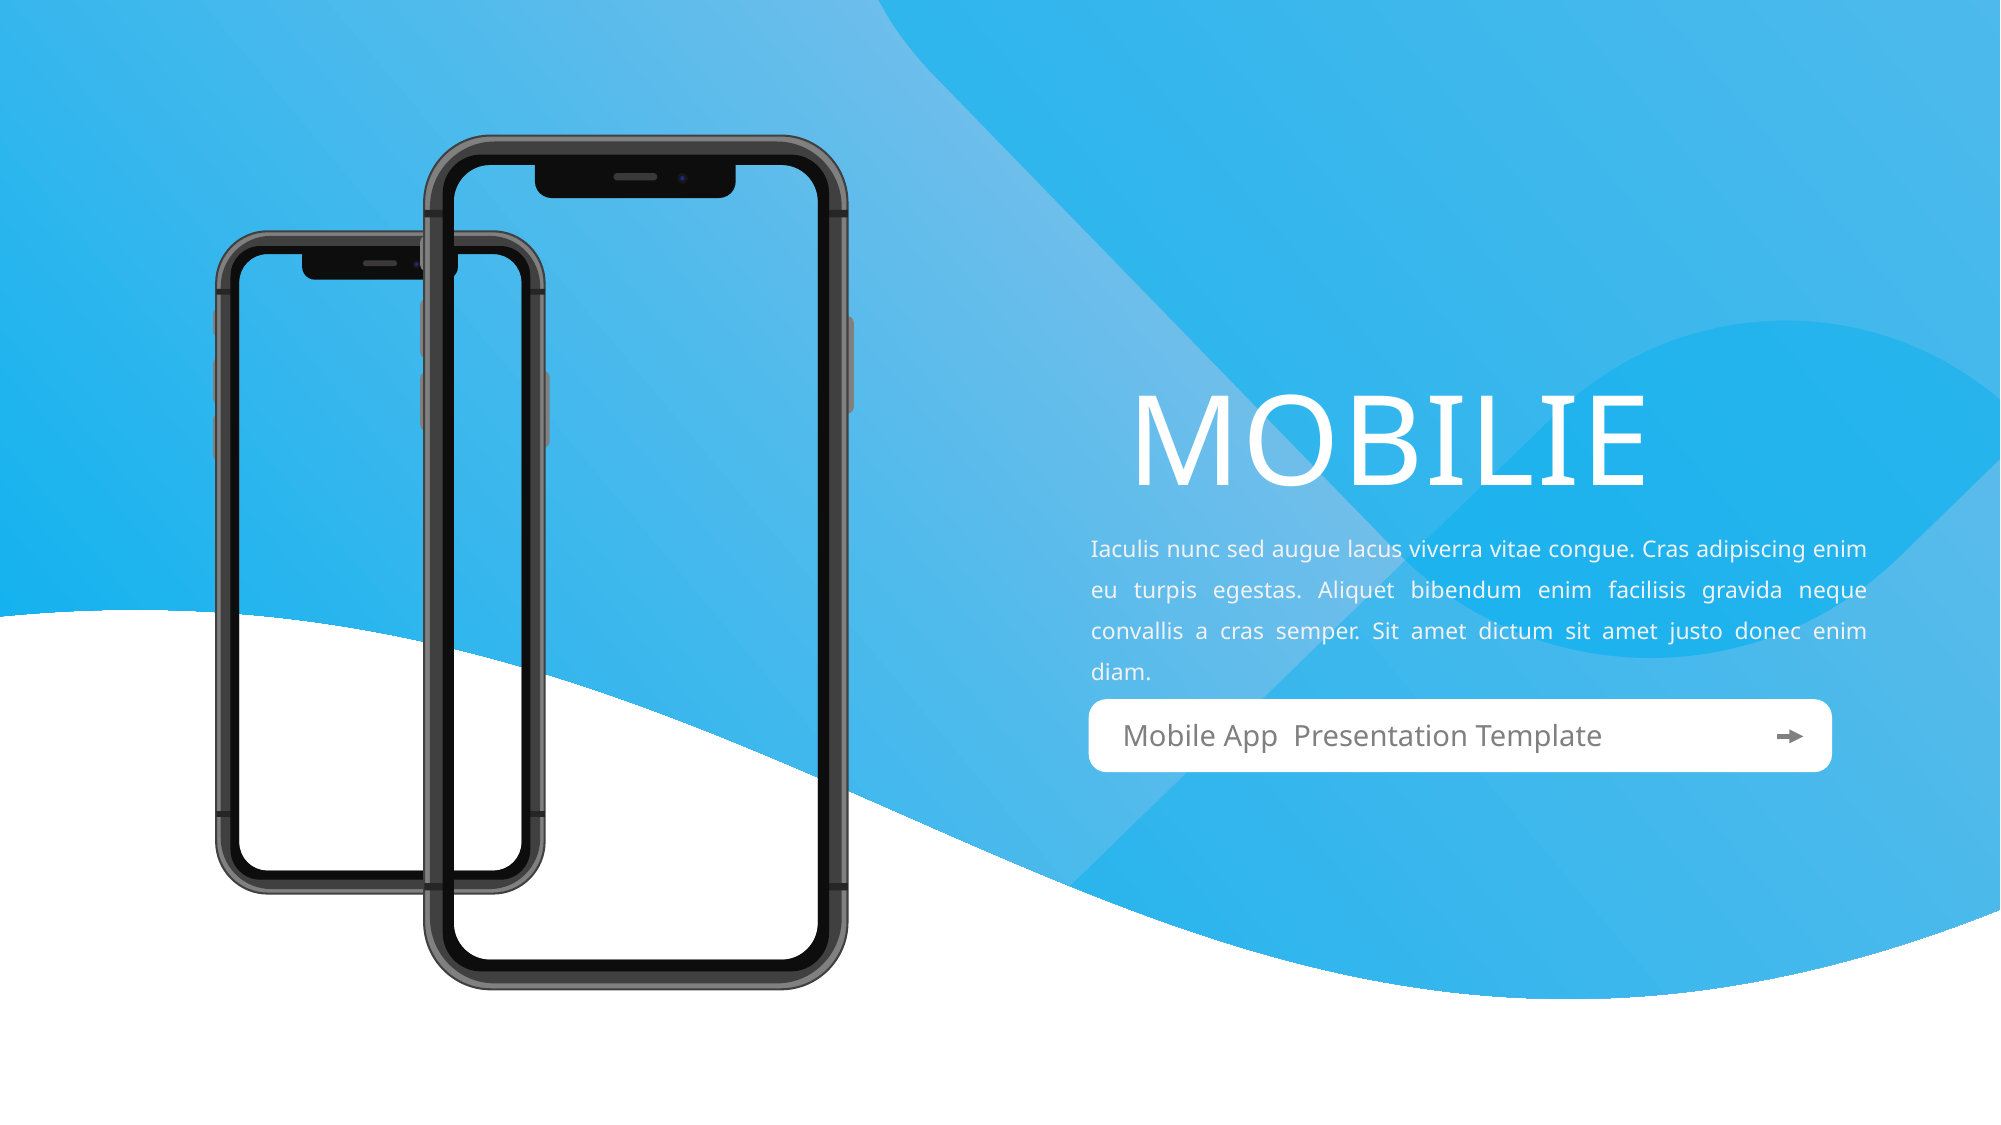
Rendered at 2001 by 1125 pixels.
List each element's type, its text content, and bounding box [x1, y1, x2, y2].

picture [231, 144, 834, 971]
text_box Iaculis nunc sed augue lacus viverra vitae congue. Cras adipiscing enim eu turpis egestas. Aliquet bibendum enim facilisis gravida neque convallis a cras semper. Sit amet dictum sit amet justo donec enim diam. [1075, 513, 1884, 693]
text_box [213, 231, 420, 894]
text_box MOBILIE [1112, 352, 1668, 513]
text_box [1087, 698, 1834, 774]
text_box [420, 135, 854, 990]
text_box Mobile App Presentation Template [1107, 710, 1618, 761]
